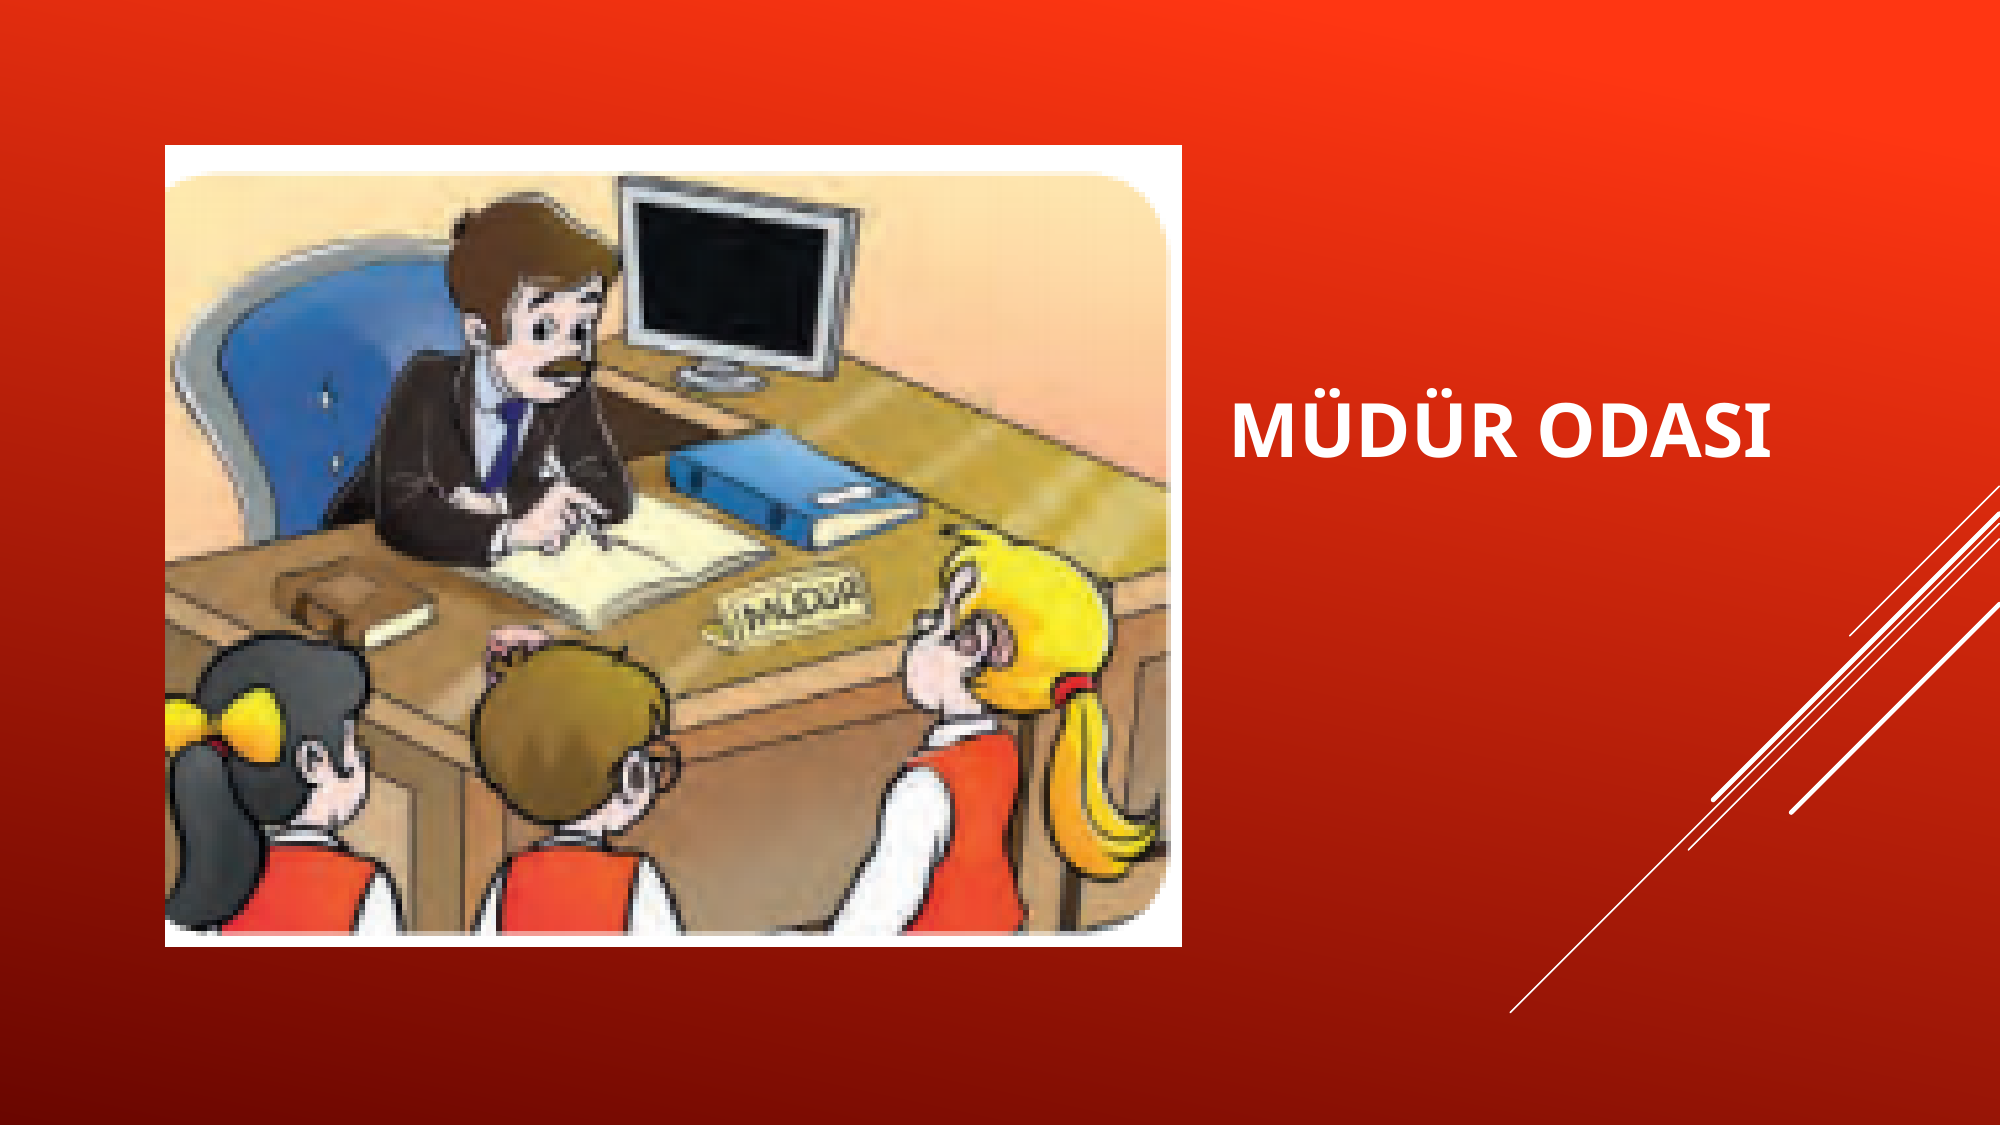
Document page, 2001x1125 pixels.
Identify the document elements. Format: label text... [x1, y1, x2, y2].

picture [164, 145, 1183, 948]
title MÜDÜR ODASI [1213, 304, 1865, 552]
